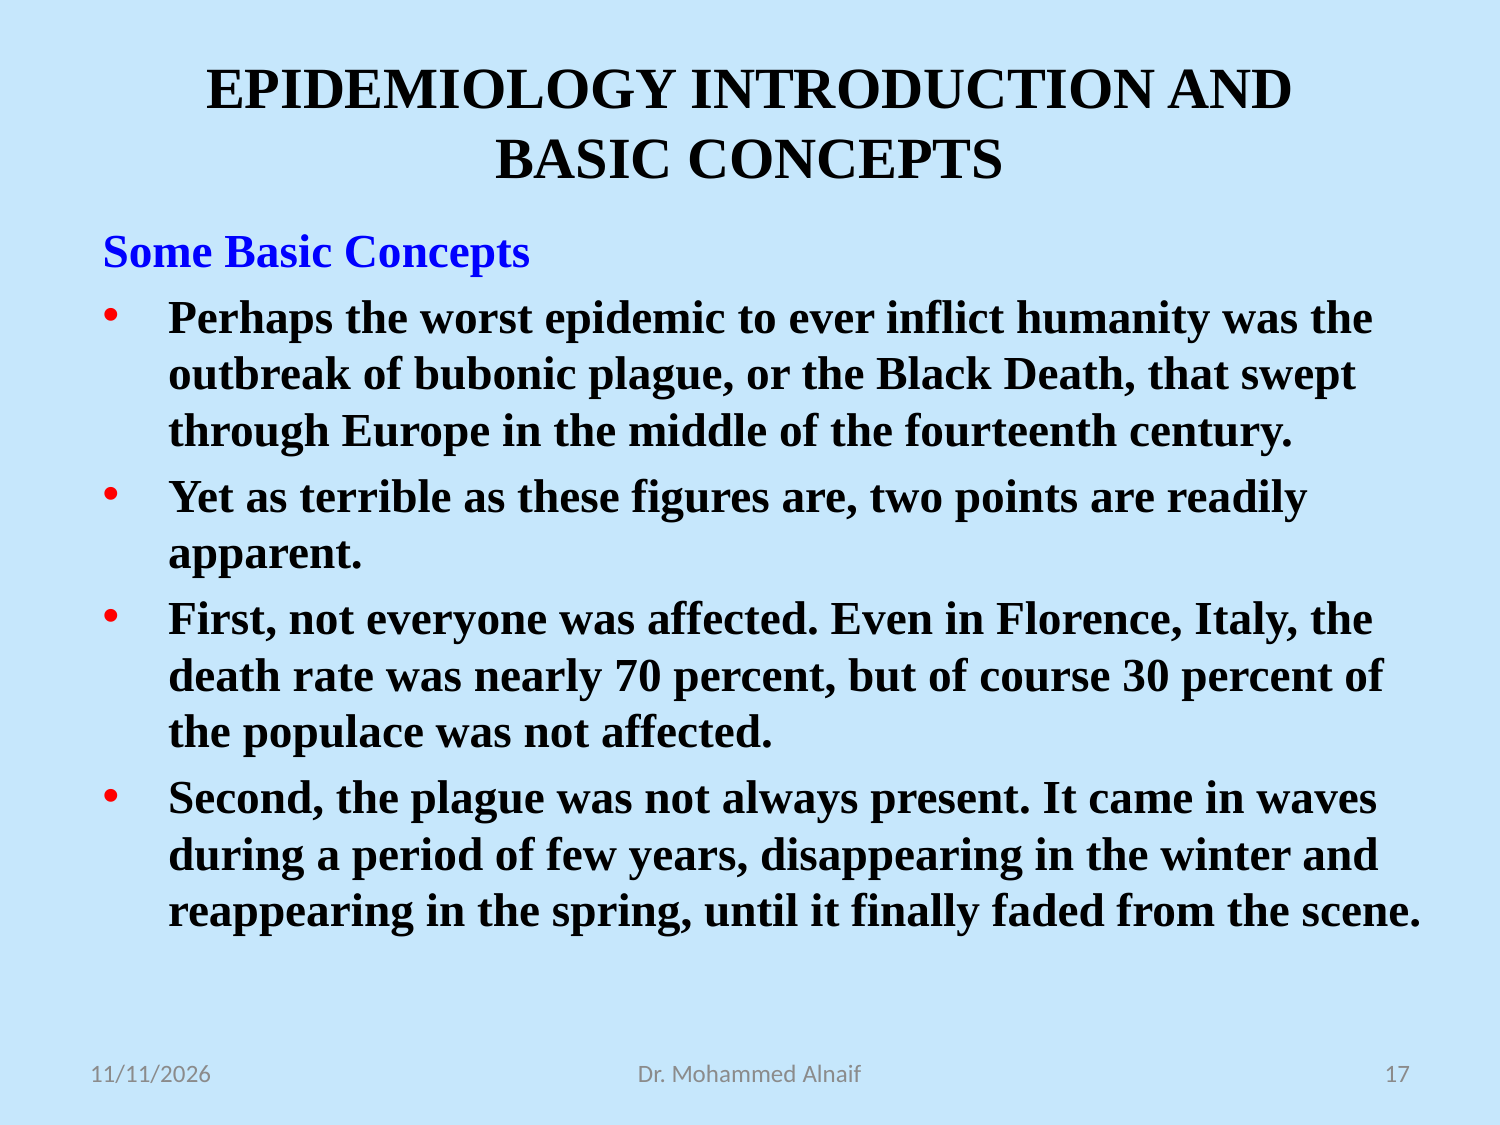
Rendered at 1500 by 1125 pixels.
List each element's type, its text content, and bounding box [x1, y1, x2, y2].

title EPIDEMIOLOGY INTRODUCTION AND BASIC CONCEPTS [112, 66, 1388, 175]
slide_number 17 [1074, 1042, 1425, 1103]
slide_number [75, 1042, 425, 1103]
subtitle Some Basic Concepts Perhaps the worst epidemic to ever inflict humanity was the outbreak of bubonic plague, or the Black Death, that swept through Europe in the middle of the fourteenth century. Yet as terrible as these figures are, two points are readily apparent. First, not everyone was affected. Even in Florence, Italy, the death rate was nearly 70 percent, but of course 30 percent of the populace was not affected. Second, the plague was not always present. It came in waves during a period of few years, disappearing in the winter and reappearing in the spring, until it finally faded from the scene. [87, 212, 1450, 1025]
footer Dr. Mohammed Alnaif [512, 1042, 988, 1103]
